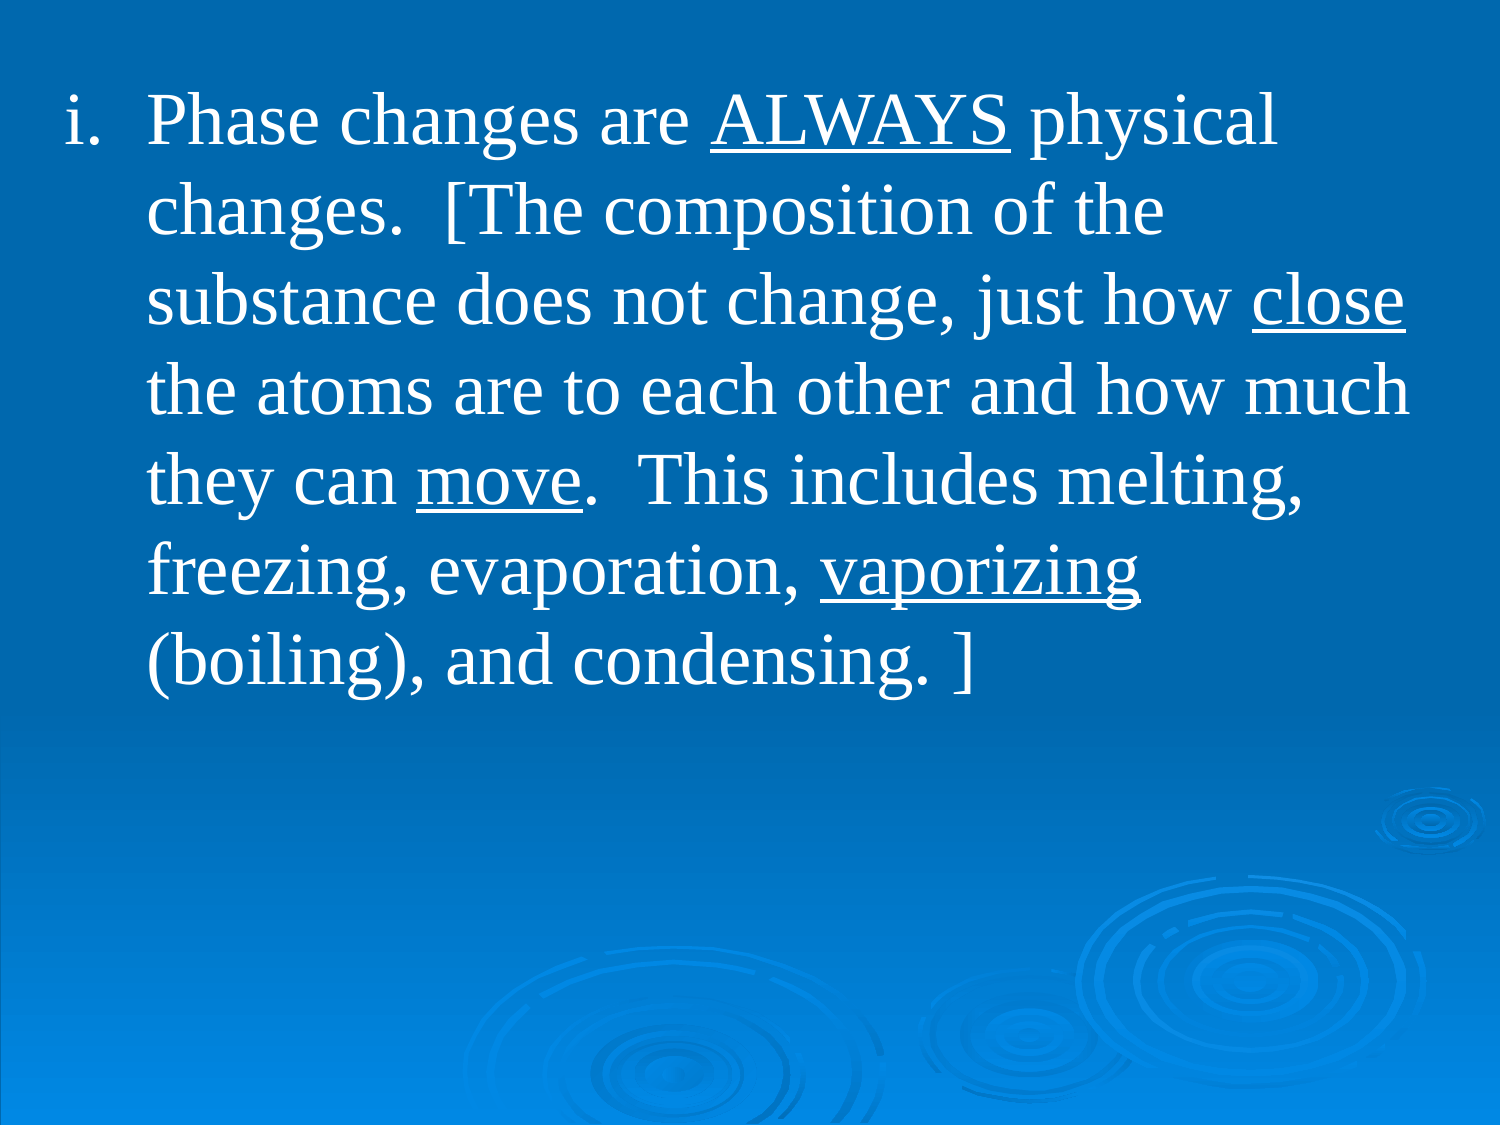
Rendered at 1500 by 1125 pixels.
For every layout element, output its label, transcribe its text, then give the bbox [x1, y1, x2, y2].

text_box Phase changes are ALWAYS physical changes. [The composition of the substance does not change, just how close the atoms are to each other and how much they can move. This includes melting, freezing, evaporation, vaporizing (boiling), and condensing. ] [50, 62, 1450, 708]
